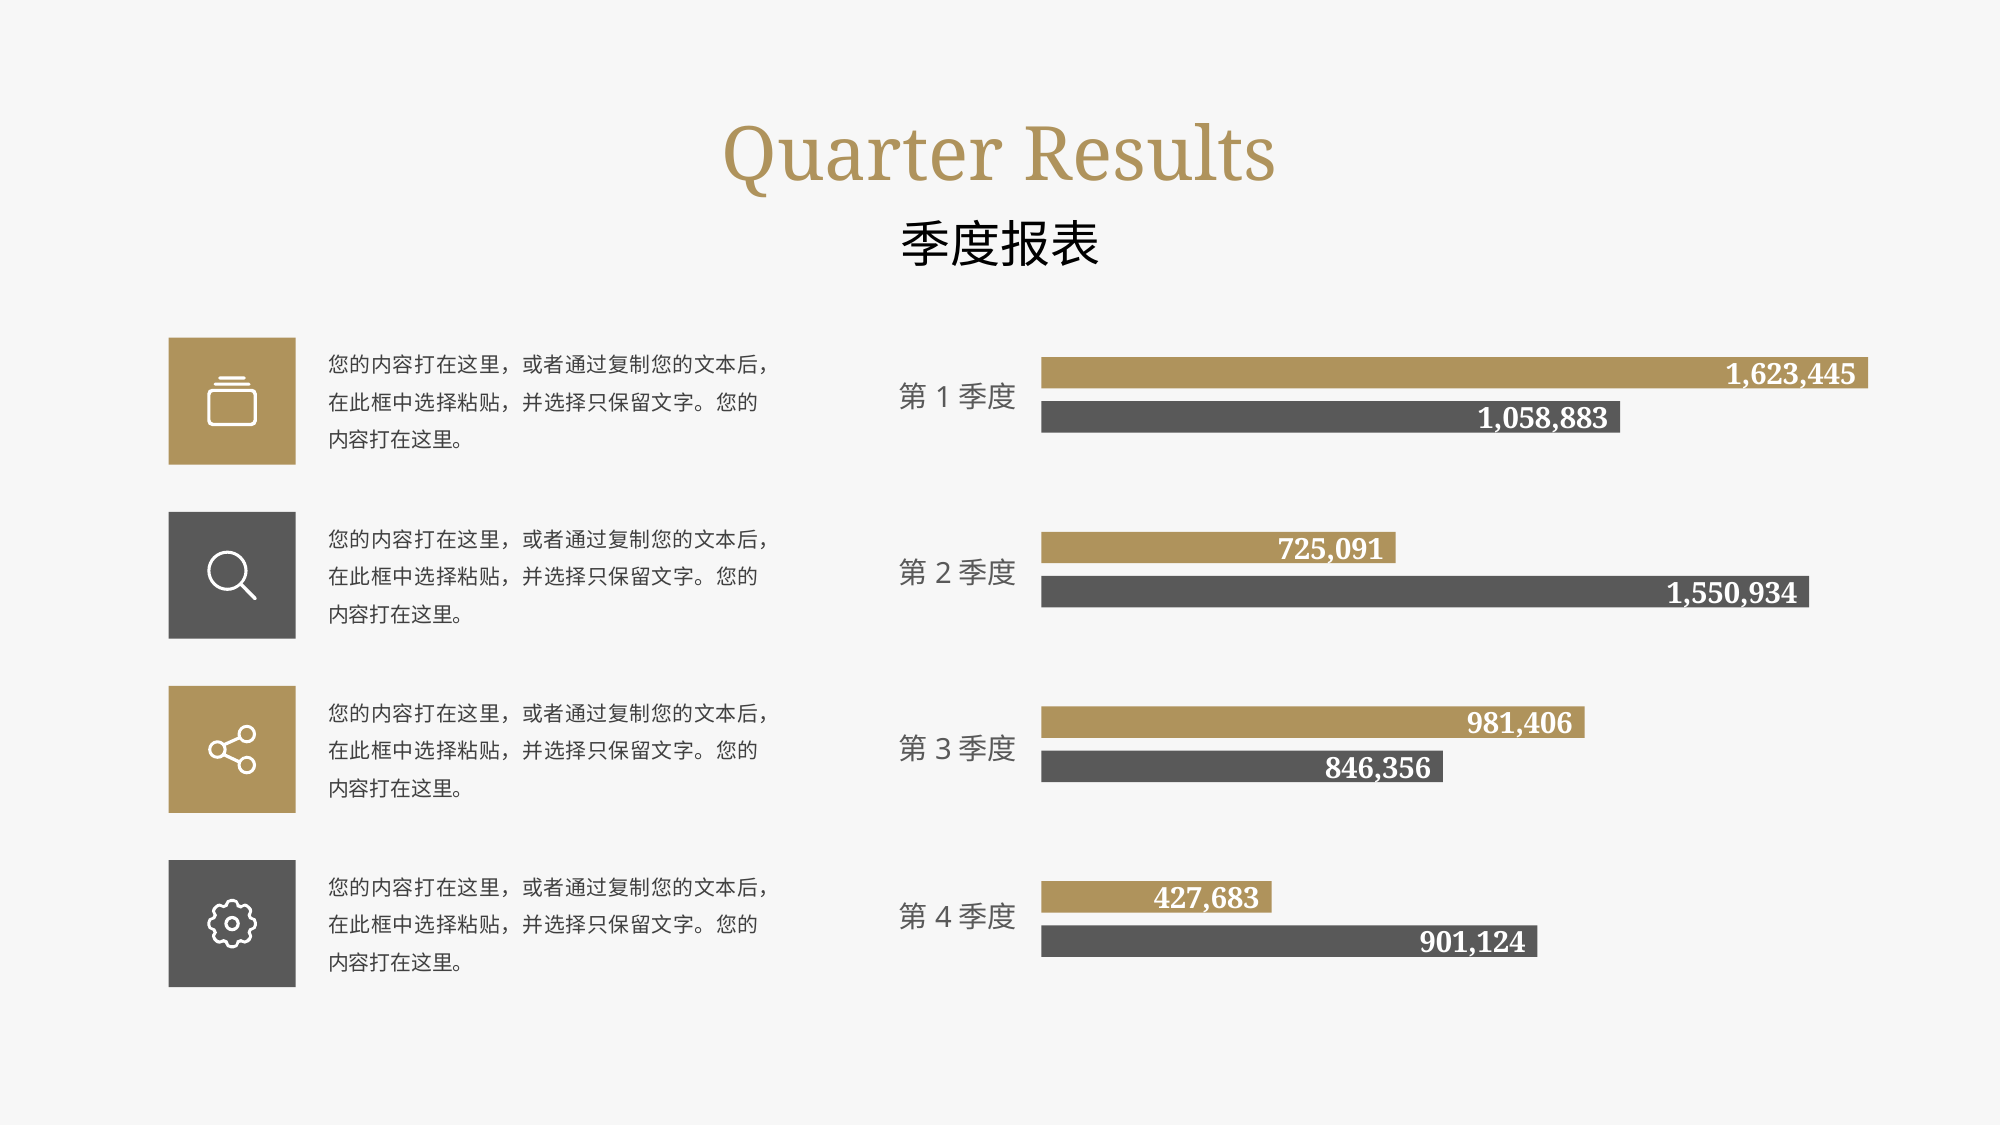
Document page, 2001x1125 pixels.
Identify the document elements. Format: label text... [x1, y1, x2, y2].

text_box [168, 337, 297, 466]
text_box 您的内容打在这里，或者通过复制您的文本后，在此框中选择粘贴，并选择只保留文字。您的内容打在这里。 [313, 854, 774, 982]
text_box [889, 356, 1869, 433]
text_box [218, 376, 246, 380]
text_box [207, 388, 257, 427]
text_box [207, 898, 257, 949]
text_box 您的内容打在这里，或者通过复制您的文本后，在此框中选择粘贴，并选择只保留文字。您的内容打在这里。 [313, 332, 774, 460]
text_box 季度报表 [885, 205, 1115, 280]
text_box [207, 550, 257, 600]
text_box 您的内容打在这里，或者通过复制您的文本后，在此框中选择粘贴，并选择只保留文字。您的内容打在这里。 [313, 506, 774, 634]
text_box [889, 531, 1810, 608]
text_box 您的内容打在这里，或者通过复制您的文本后，在此框中选择粘贴，并选择只保留文字。您的内容打在这里。 [313, 680, 774, 808]
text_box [889, 706, 1585, 782]
text_box [168, 511, 297, 640]
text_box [889, 881, 1538, 957]
text_box [168, 859, 297, 988]
text_box [168, 685, 297, 814]
text_box Quarter Results [706, 98, 1294, 204]
text_box [208, 724, 257, 775]
text_box [213, 382, 251, 386]
